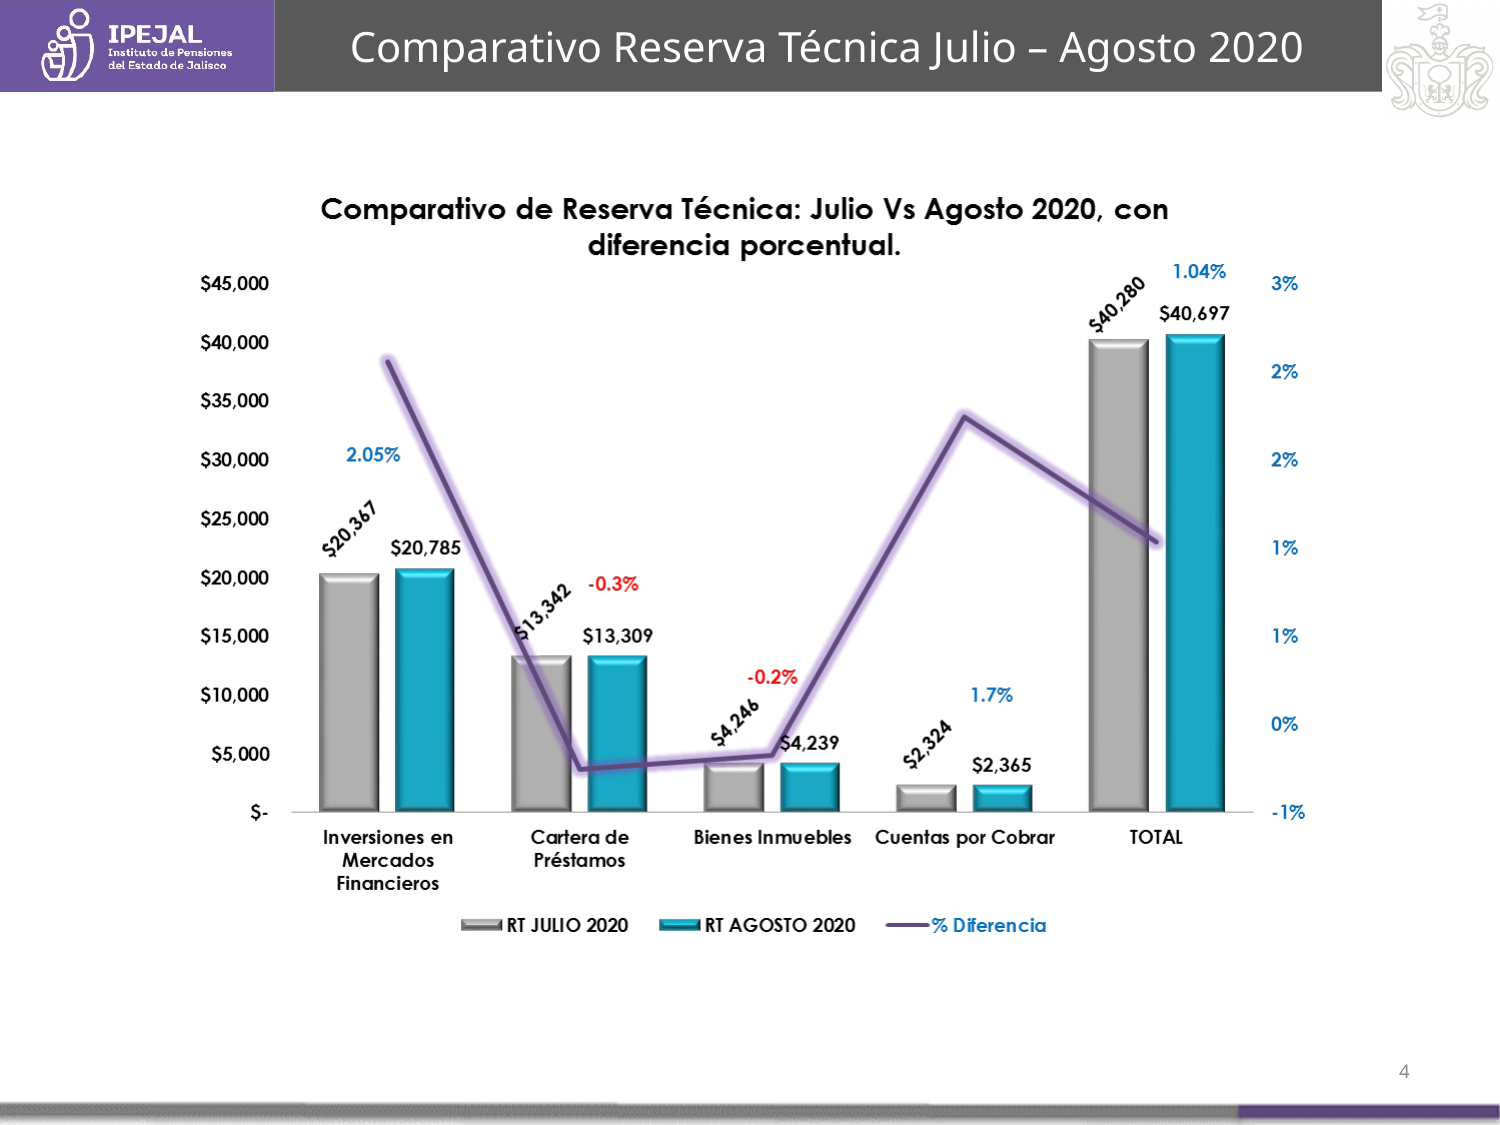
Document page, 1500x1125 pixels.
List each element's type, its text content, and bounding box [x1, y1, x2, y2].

text_box Comparativo Reserva Técnica Julio – Agosto 2020 [274, 19, 1380, 74]
slide_number 4 [1074, 1042, 1425, 1103]
picture [0, 1096, 1500, 1125]
picture [181, 169, 1319, 955]
picture [0, 0, 275, 92]
